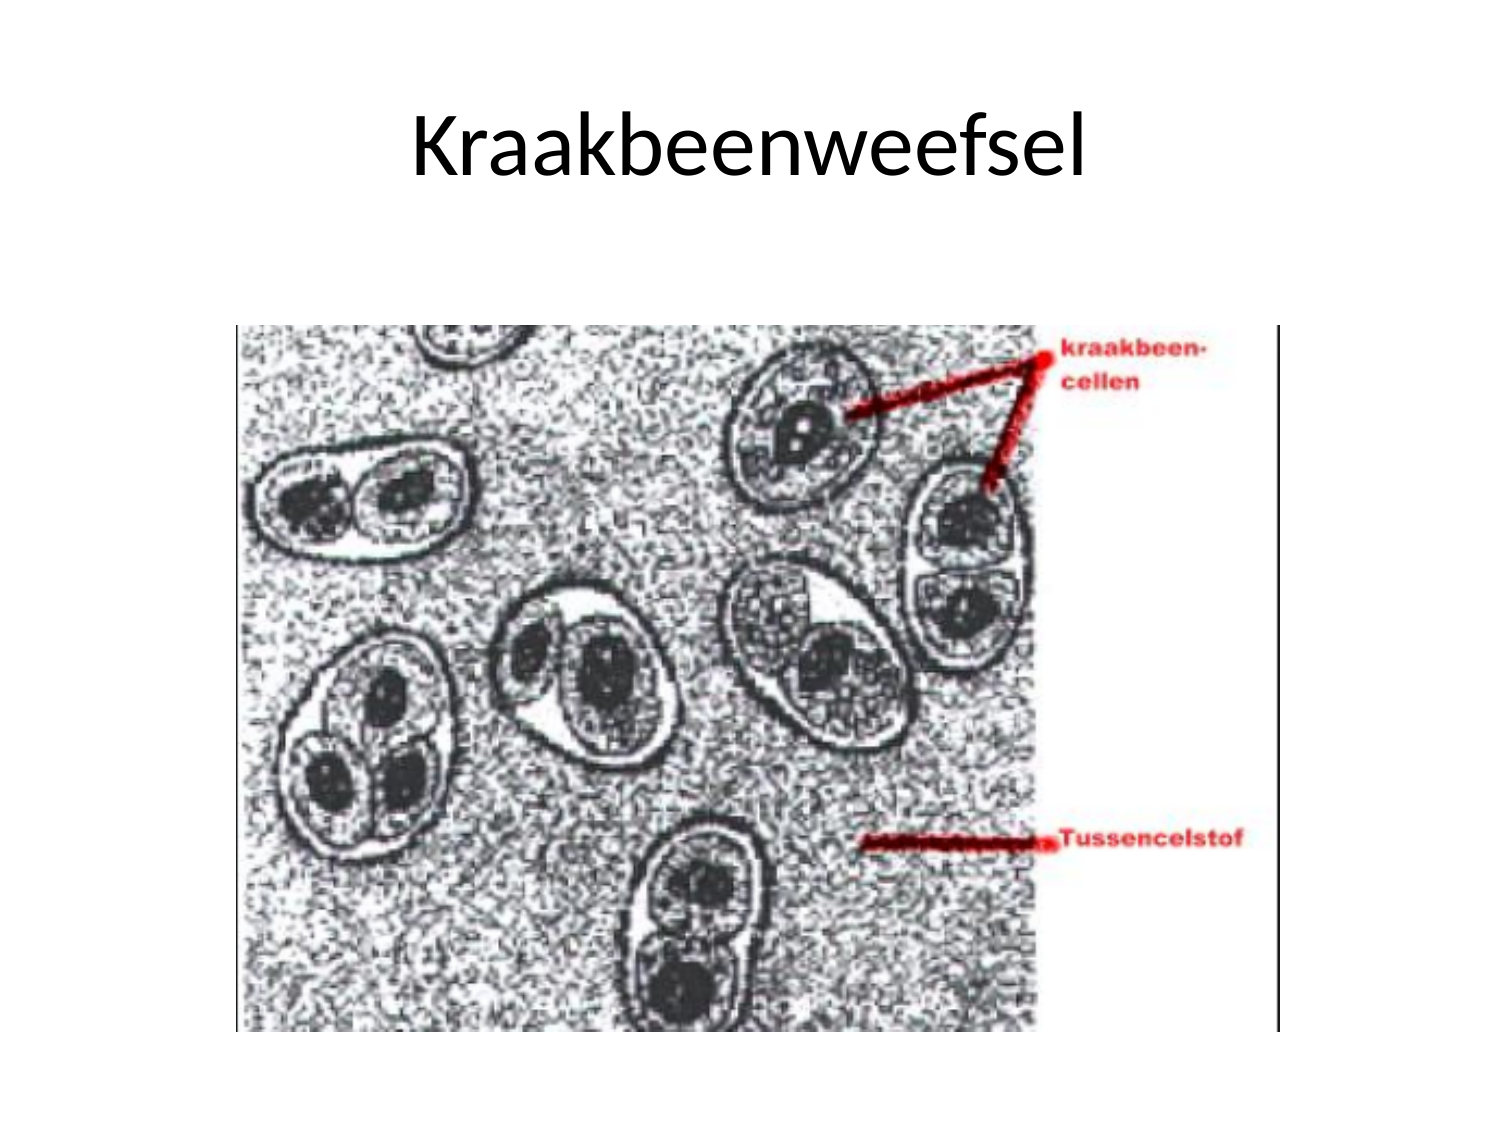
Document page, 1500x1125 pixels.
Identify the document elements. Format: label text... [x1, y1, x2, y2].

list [236, 325, 1280, 1033]
title Kraakbeenweefsel [75, 45, 1425, 233]
